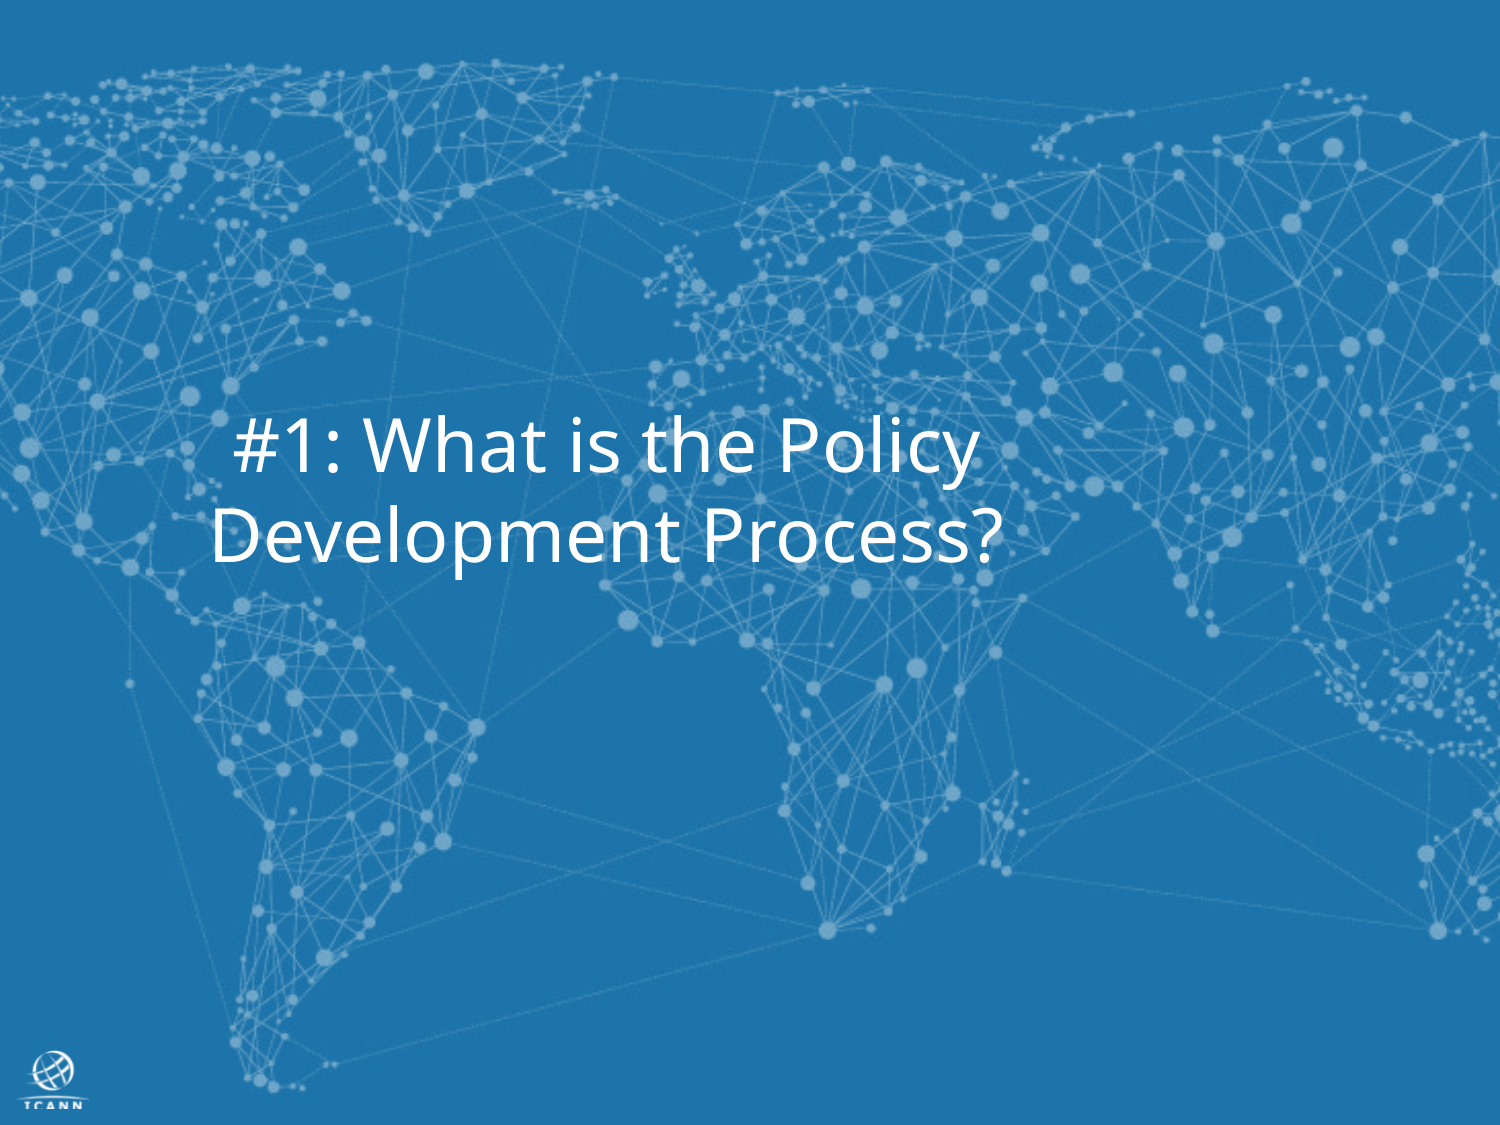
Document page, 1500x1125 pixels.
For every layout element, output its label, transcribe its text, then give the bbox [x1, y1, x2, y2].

list #1: What is the Policy Development Process? [93, 389, 1120, 674]
